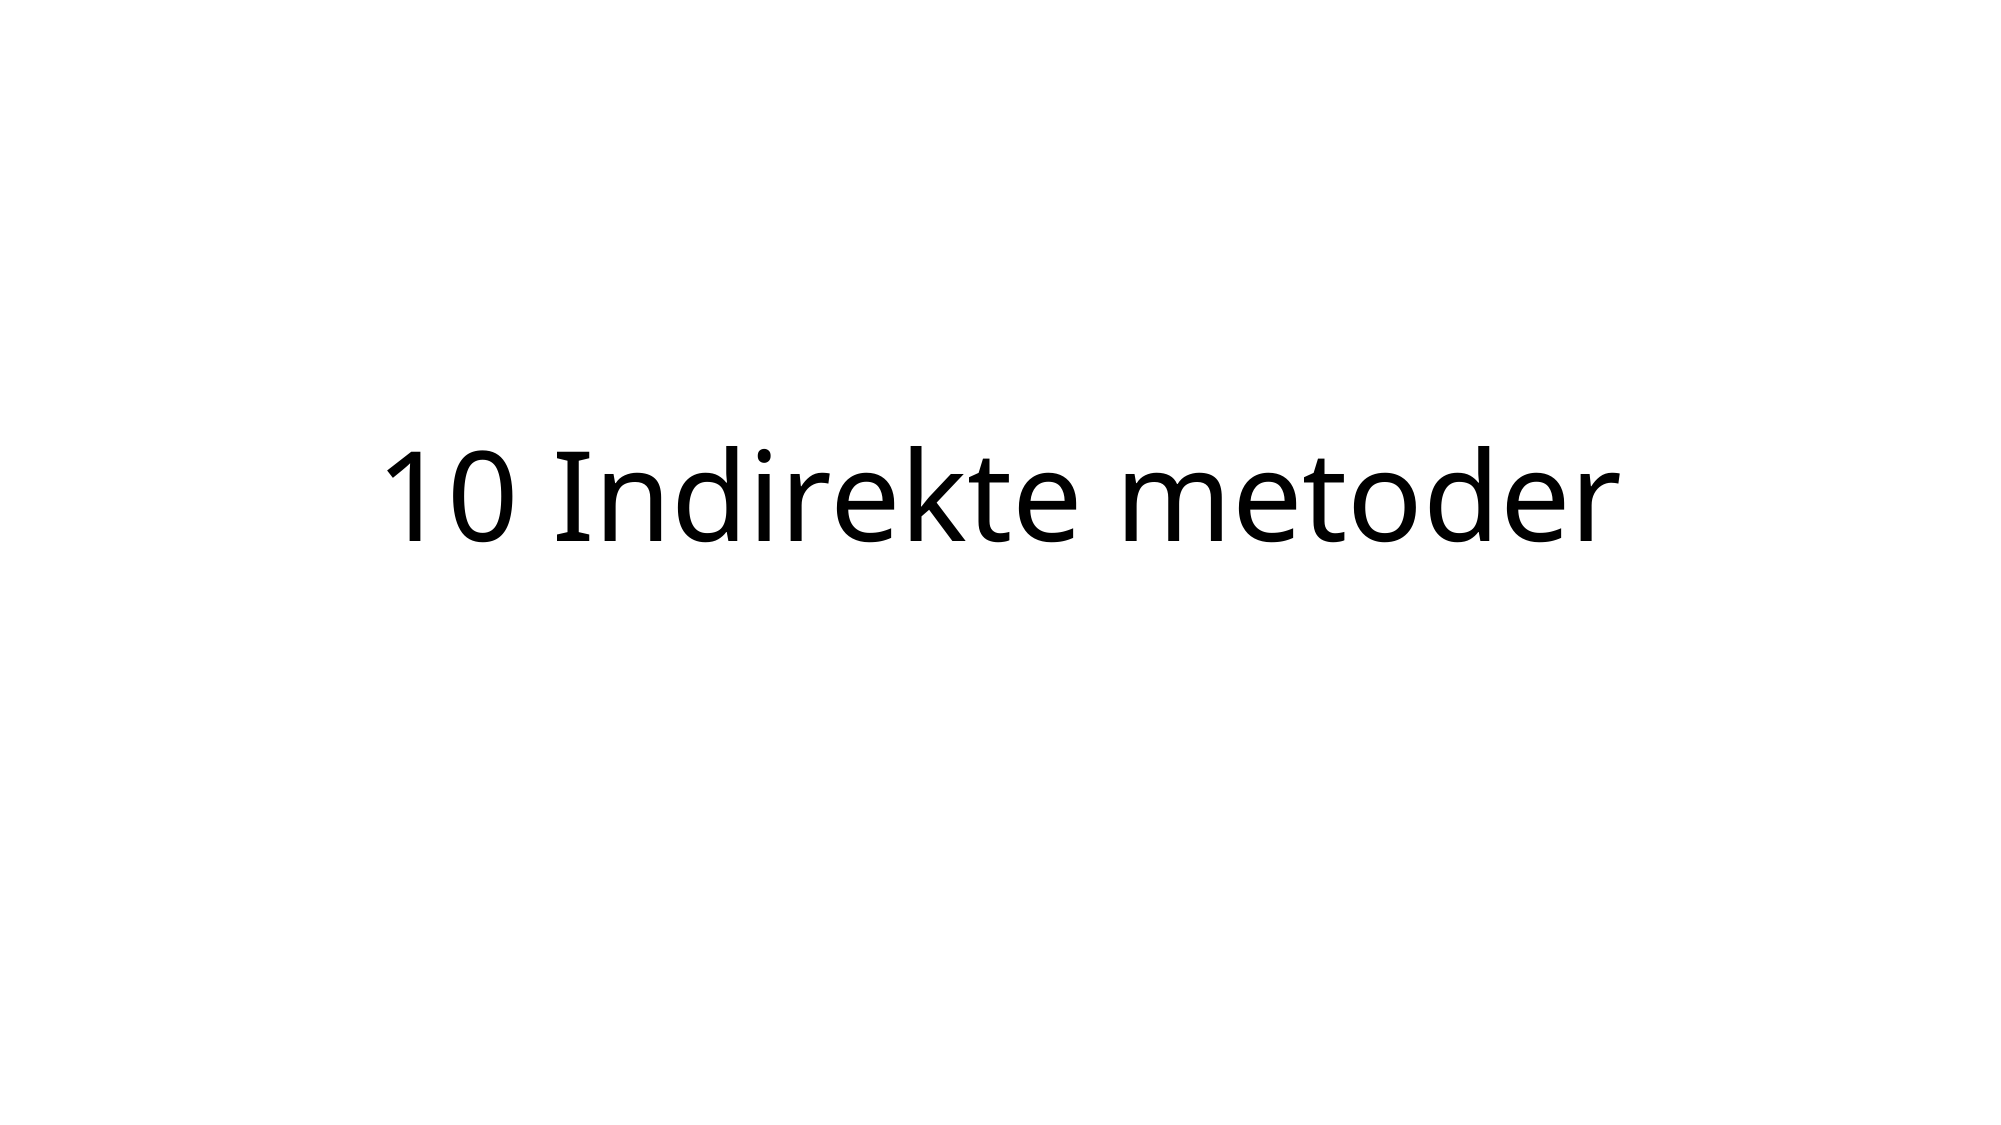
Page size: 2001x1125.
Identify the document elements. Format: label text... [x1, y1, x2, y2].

title 10 Indirekte metoder [249, 184, 1750, 576]
